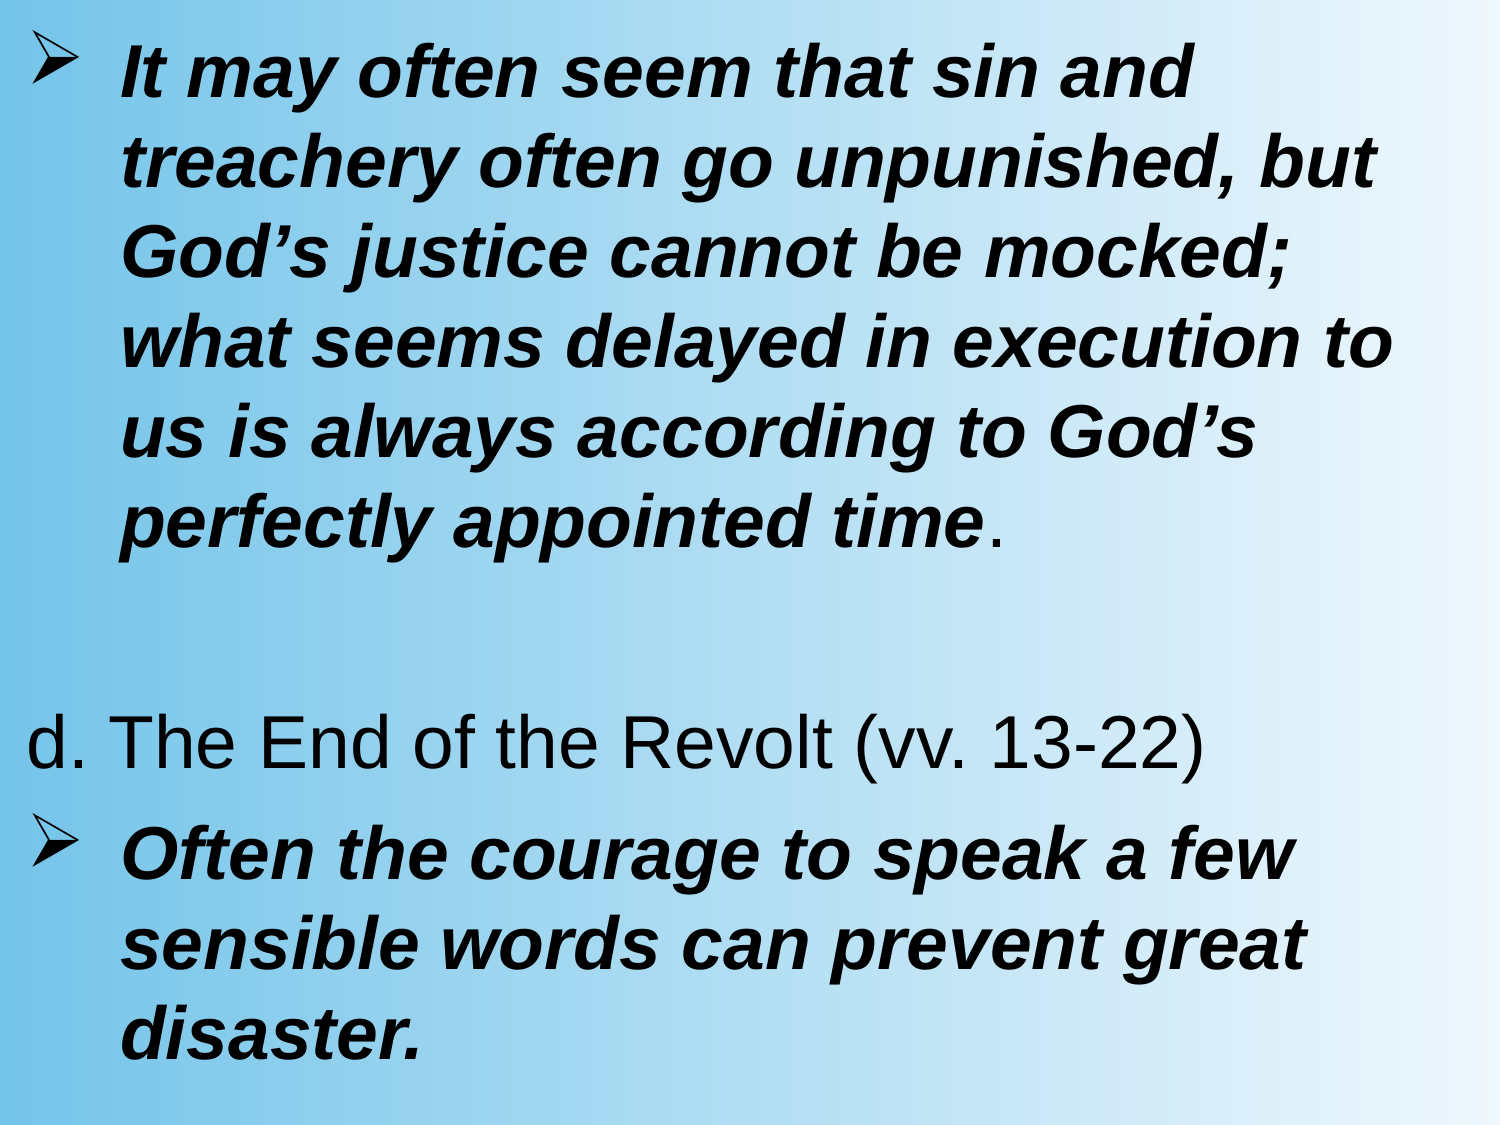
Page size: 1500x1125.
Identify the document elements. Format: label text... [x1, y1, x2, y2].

subtitle It may often seem that sin and treachery often go unpunished, but God’s justice cannot be mocked; what seems delayed in execution to us is always according to God’s perfectly appointed time. d. The End of the Revolt (vv. 13-22) Often the courage to speak a few sensible words can prevent great disaster. [11, 14, 1486, 1106]
